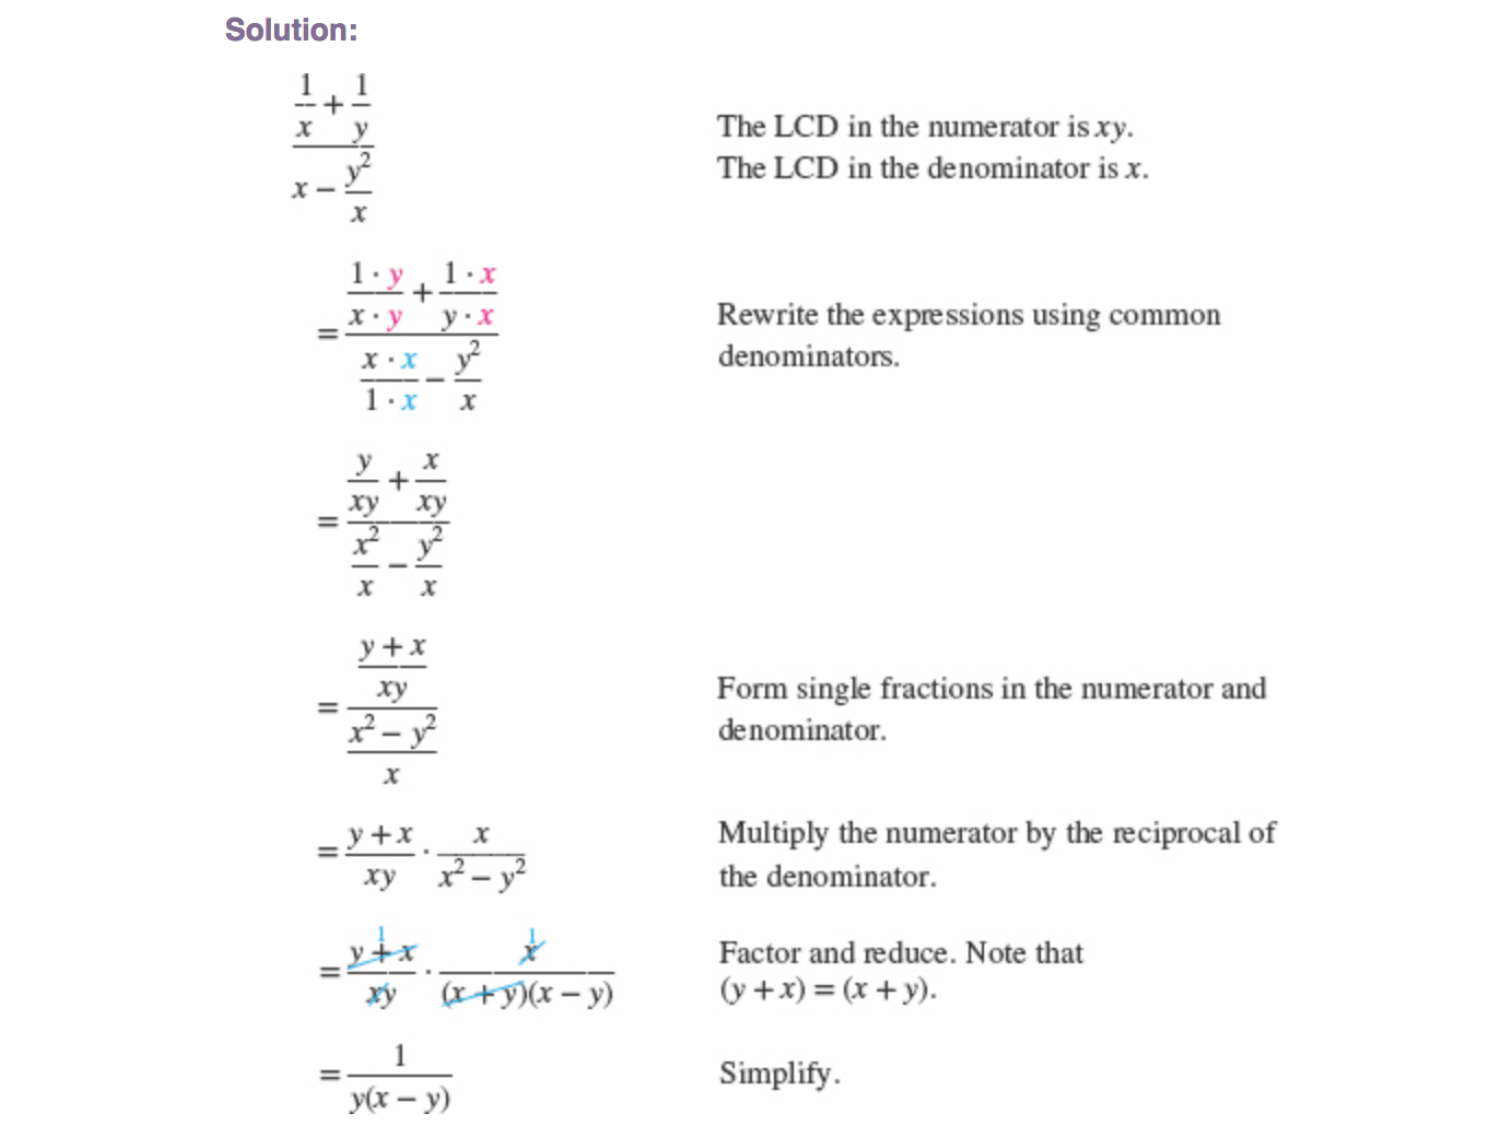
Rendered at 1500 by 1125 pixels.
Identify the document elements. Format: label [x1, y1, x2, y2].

list [0, 0, 1500, 1125]
